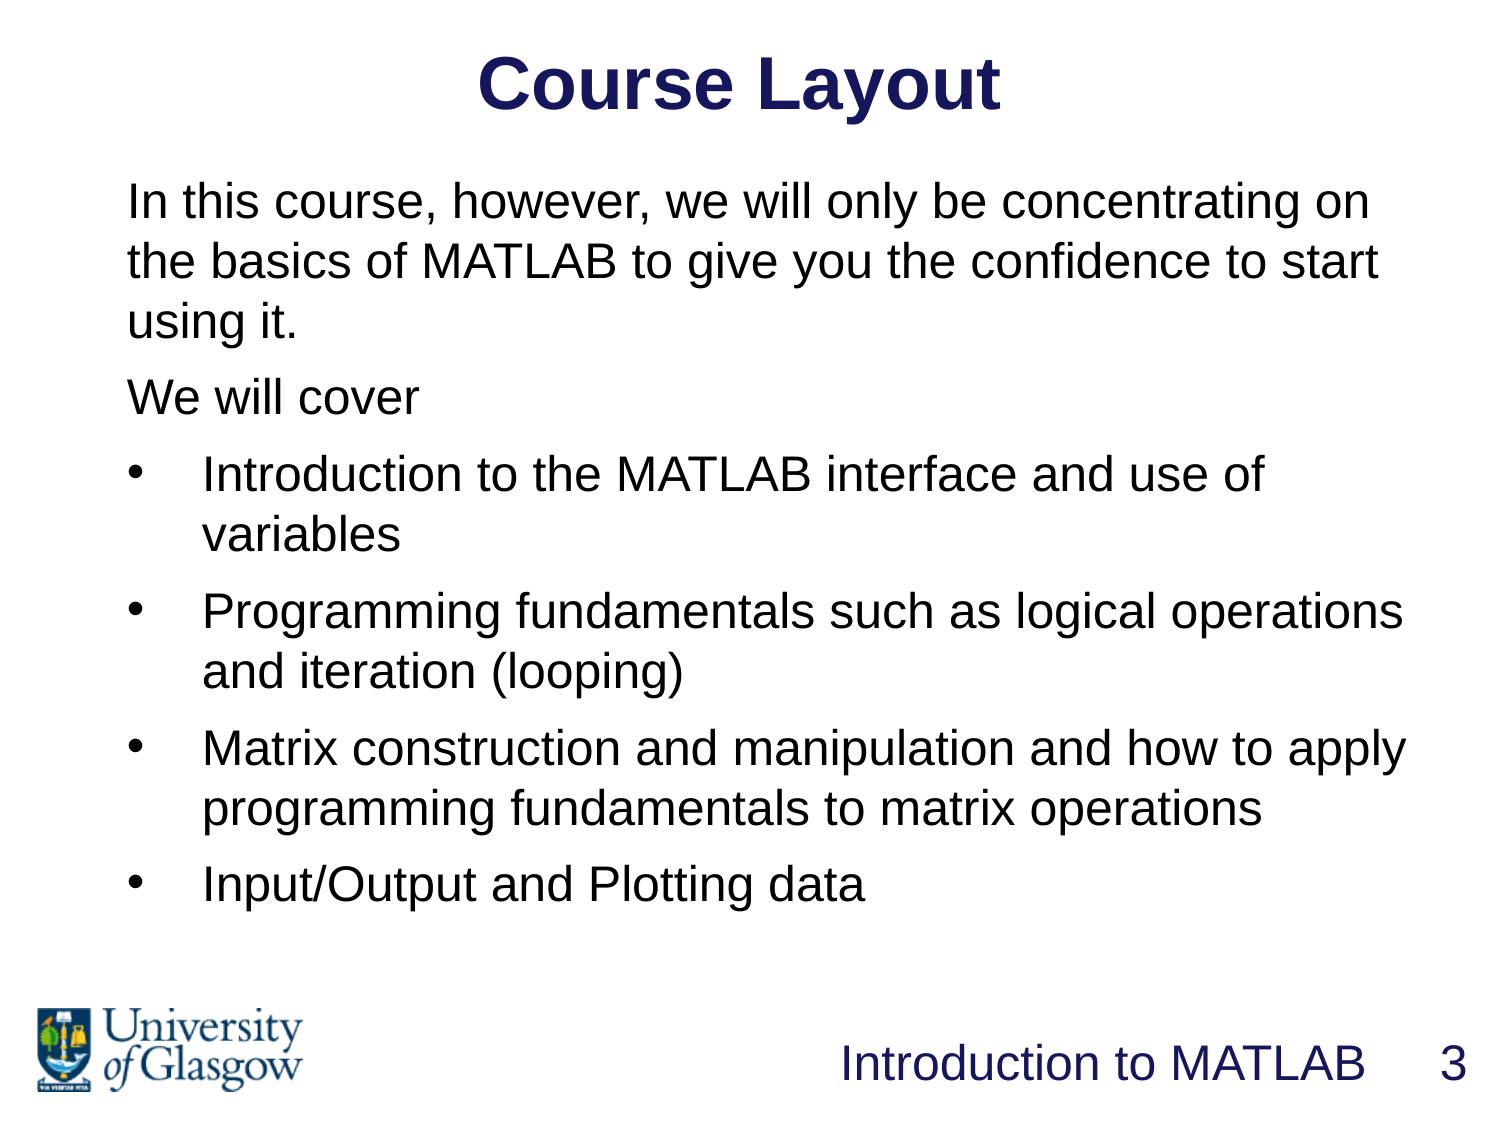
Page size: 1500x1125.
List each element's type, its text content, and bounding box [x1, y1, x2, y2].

picture [37, 1008, 303, 1092]
text_box In this course, however, we will only be concentrating on the basics of MATLAB to give you the confidence to start using it. We will cover Introduction to the MATLAB interface and use of variables Programming fundamentals such as logical operations and iteration (looping) Matrix construction and manipulation and how to apply programming fundamentals to matrix operations Input/Output and Plotting data [112, 160, 1463, 846]
text_box Course Layout [138, 0, 1341, 160]
